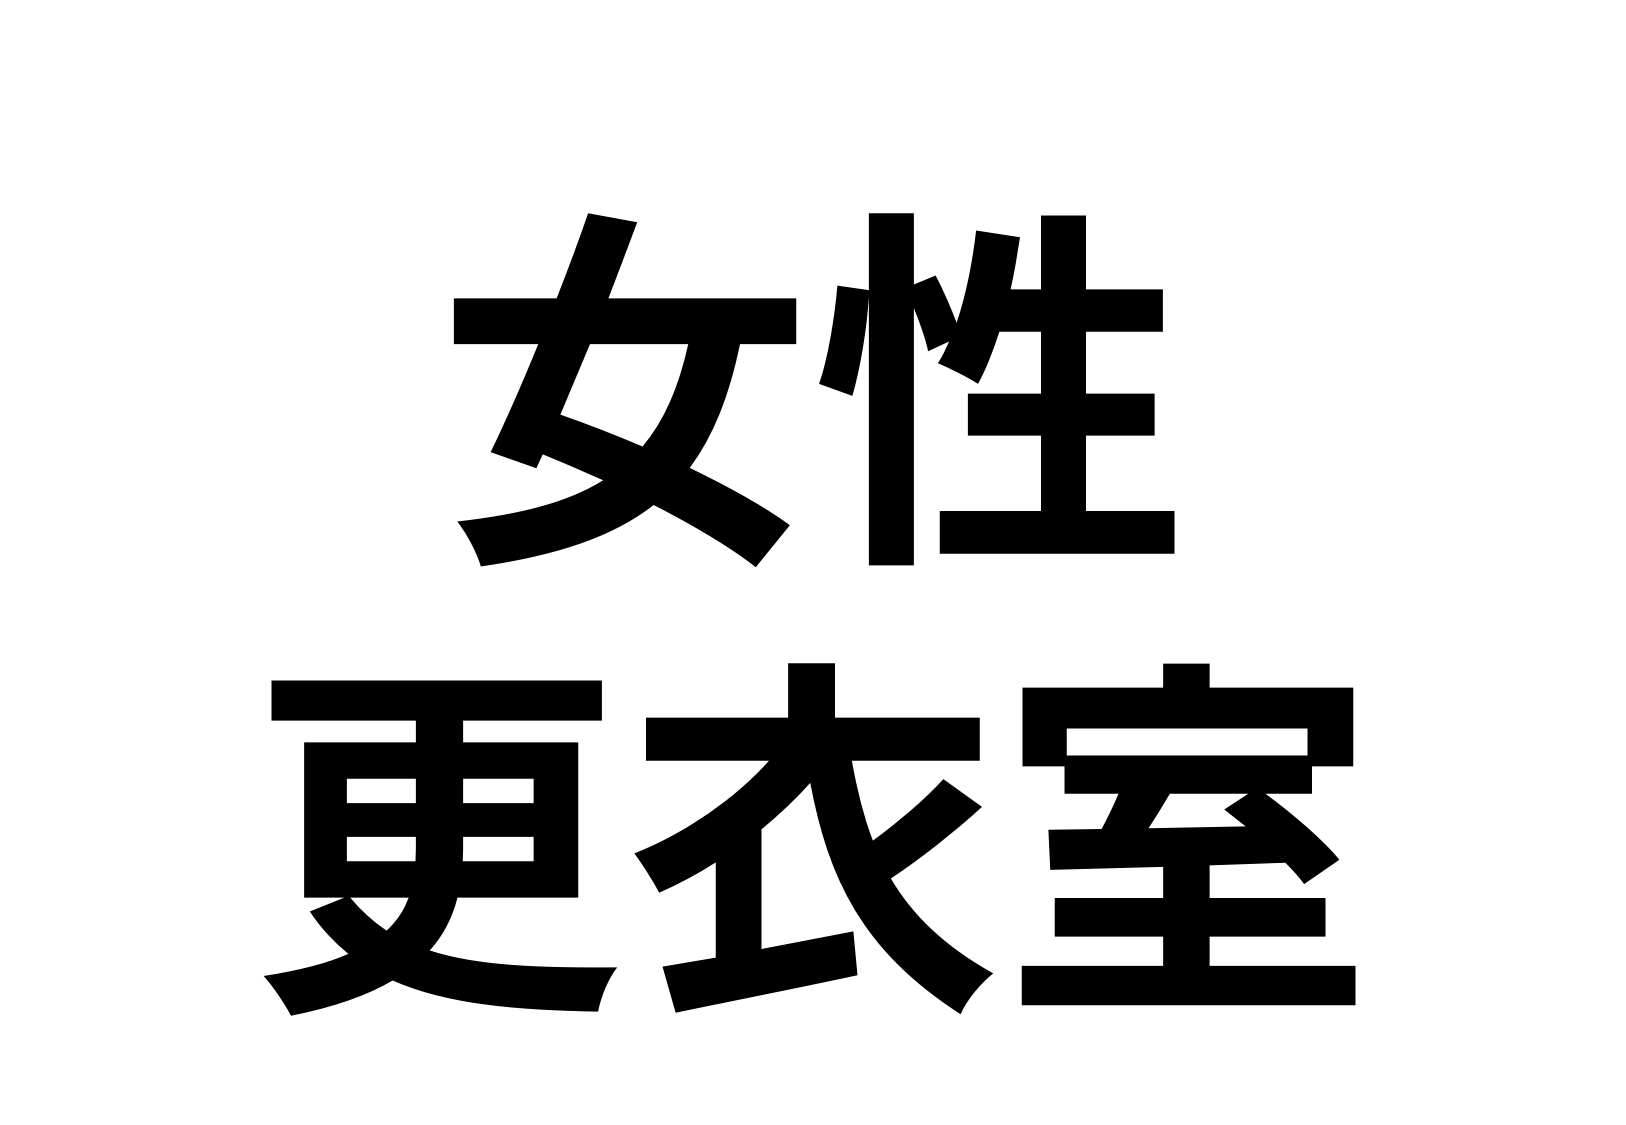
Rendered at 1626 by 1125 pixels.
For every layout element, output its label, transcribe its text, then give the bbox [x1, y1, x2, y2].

text_box 女性 更衣室 [0, 149, 1625, 1065]
